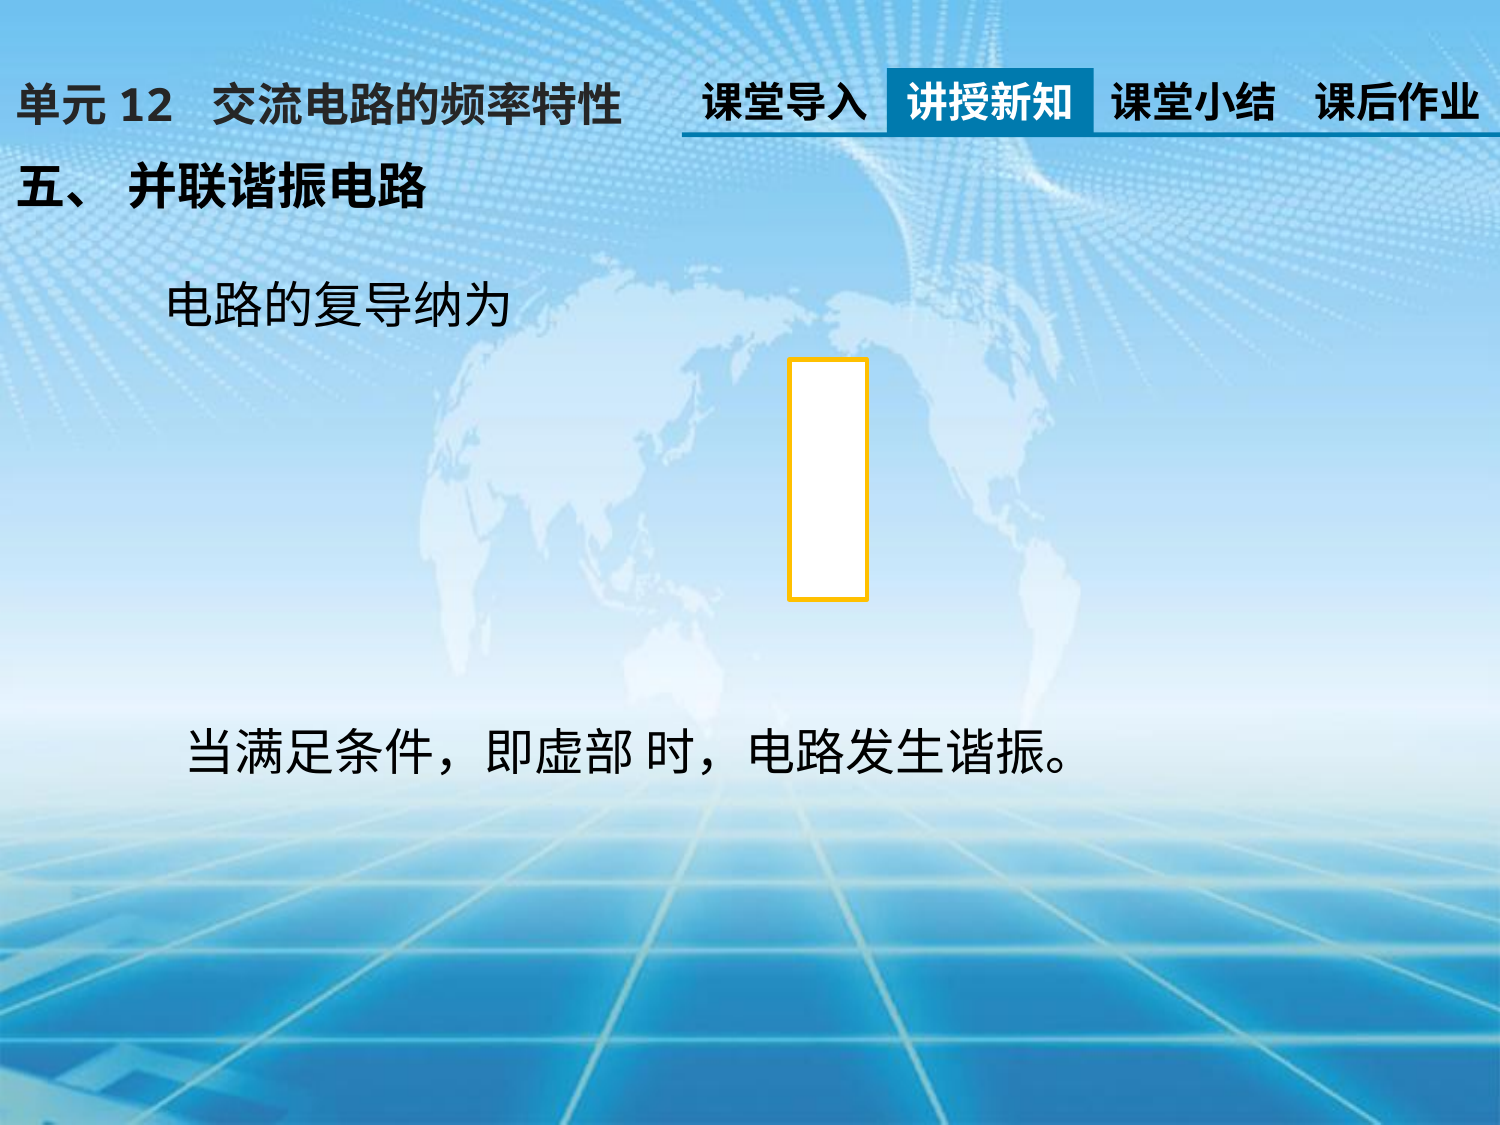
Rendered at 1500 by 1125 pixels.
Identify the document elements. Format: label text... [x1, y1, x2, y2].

picture [0, 0, 1500, 1125]
text_box 五、 并联谐振电路 [1, 147, 797, 237]
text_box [1, 67, 1500, 139]
text_box 电路的复导纳为 [148, 265, 899, 341]
